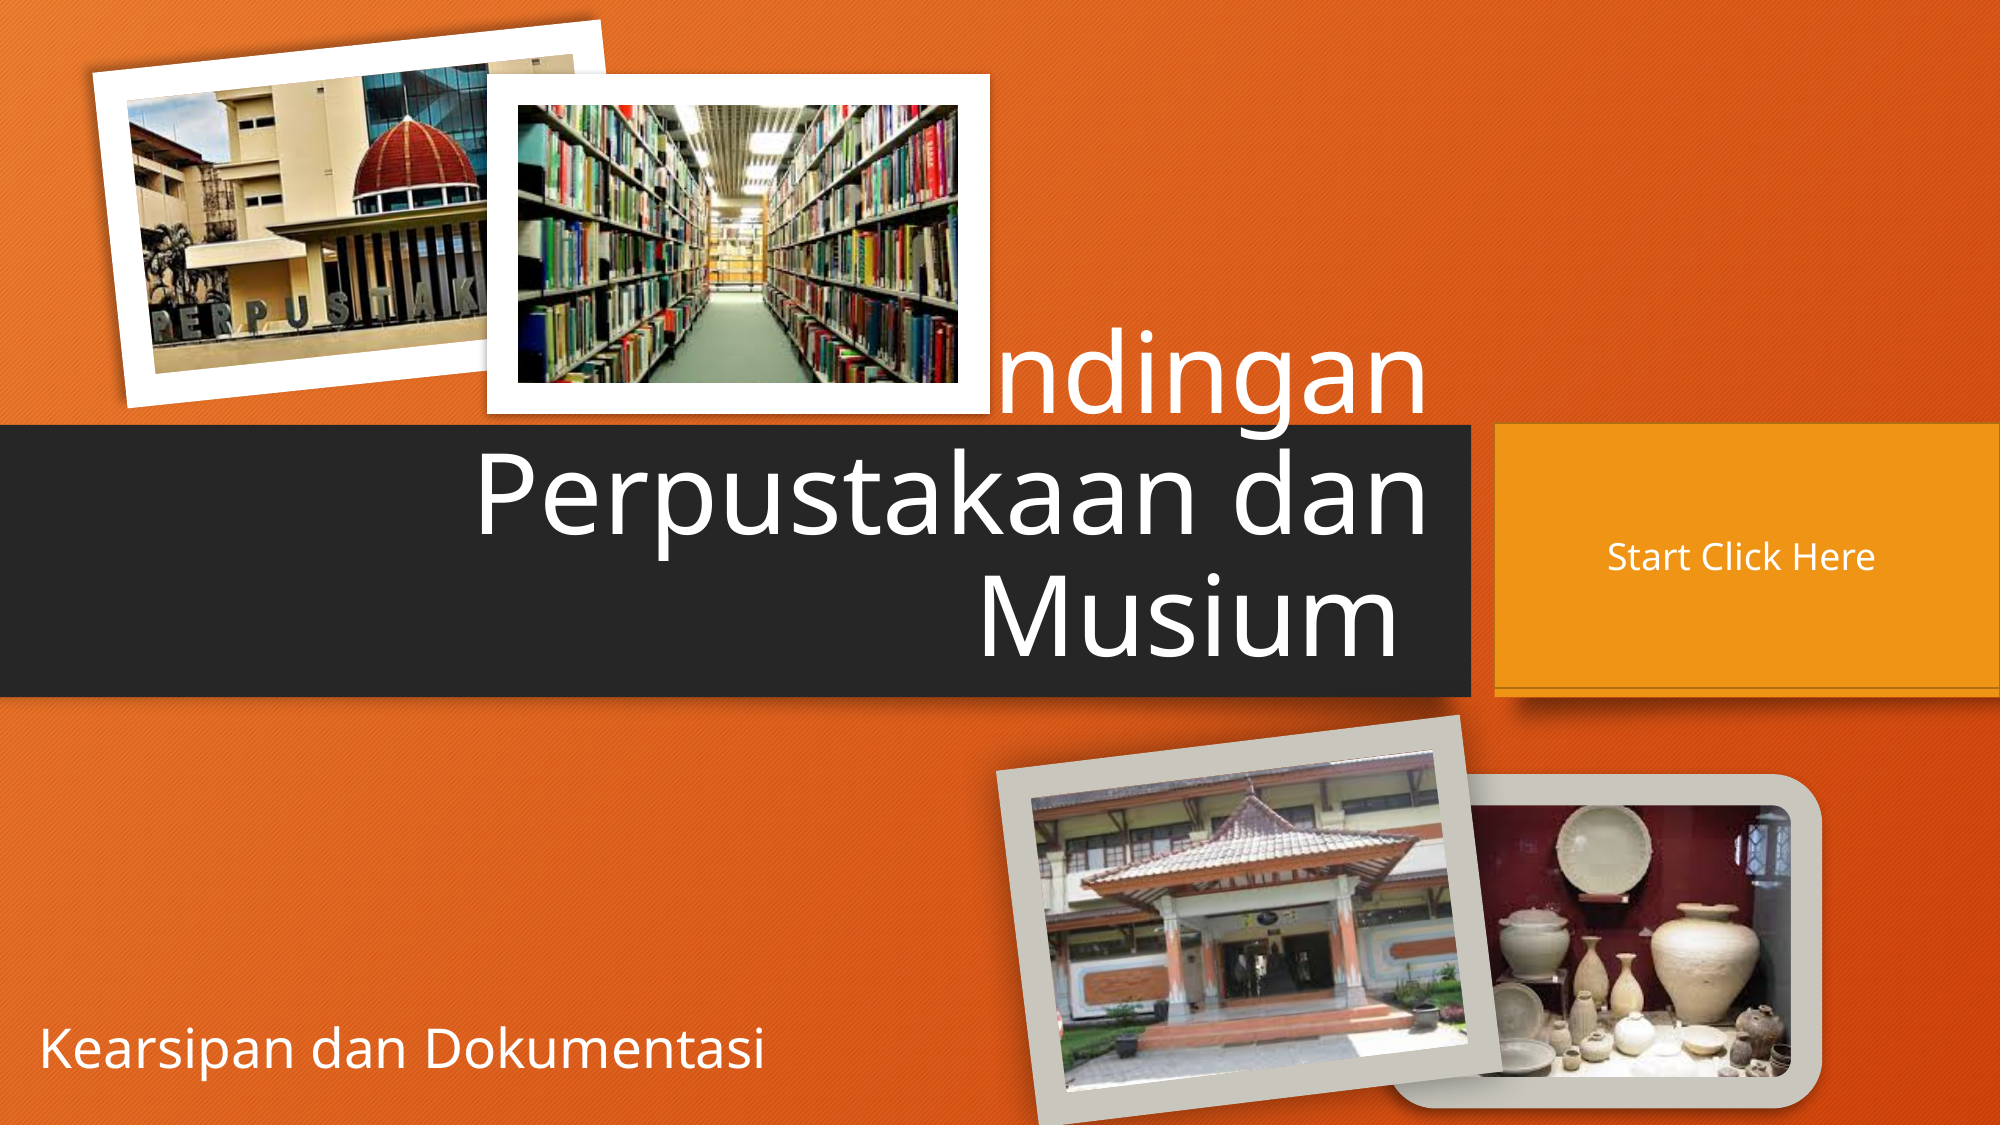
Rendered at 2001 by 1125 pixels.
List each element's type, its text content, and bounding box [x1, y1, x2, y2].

picture [127, 54, 959, 384]
text_box Start Click Here [1493, 422, 2000, 689]
picture [1031, 750, 1807, 1094]
picture [0, 698, 1472, 742]
picture [1494, 698, 2000, 742]
title Perbandingan Perpustakaan dan Musium [111, 463, 1448, 689]
subtitle Kearsipan dan Dokumentasi [0, 1013, 797, 1125]
